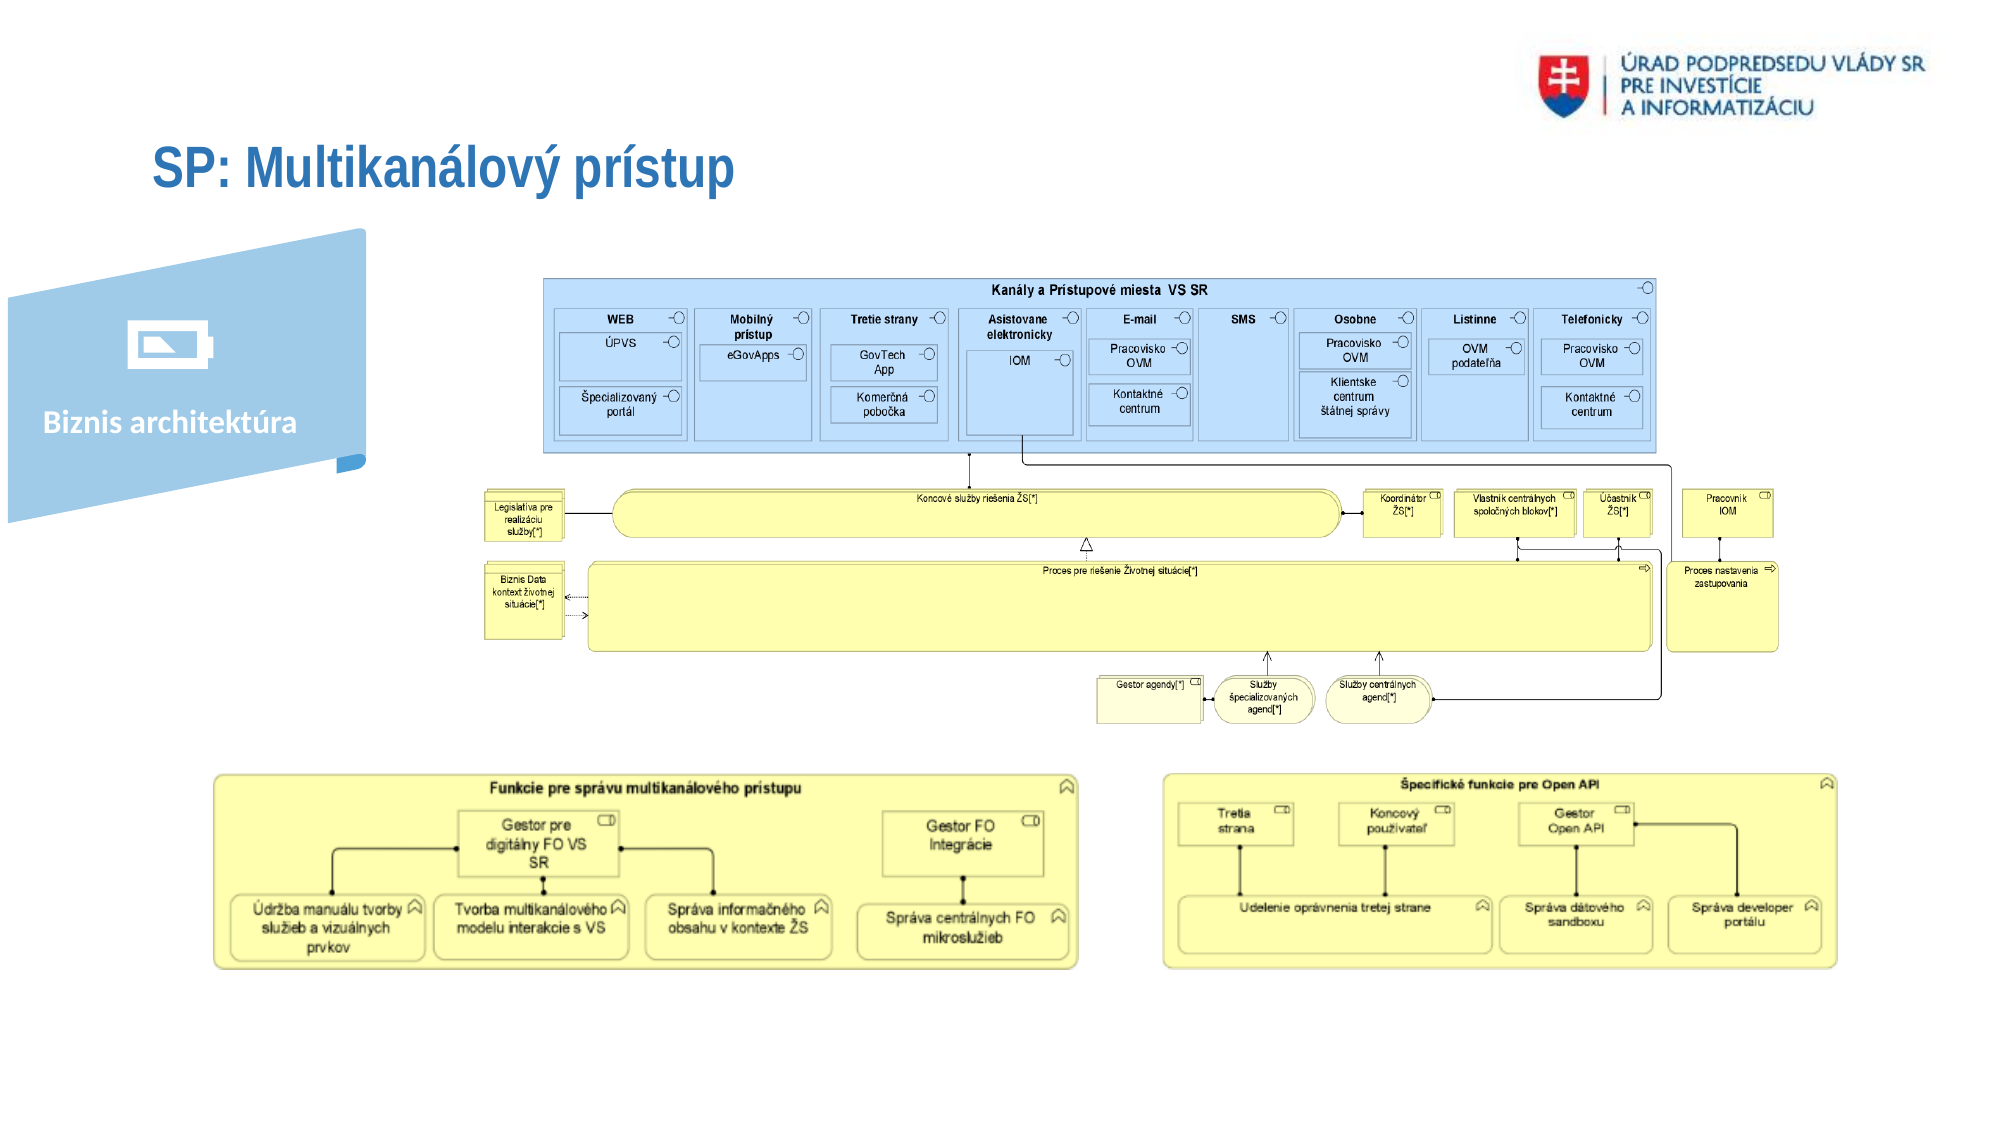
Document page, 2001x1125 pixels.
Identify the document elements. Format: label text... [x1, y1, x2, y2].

picture [484, 277, 1779, 724]
text_box [7, 272, 367, 524]
picture [213, 773, 1079, 971]
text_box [127, 320, 214, 369]
picture [1491, 9, 1973, 162]
text_box SP: Multikanálový prístup [137, 59, 1863, 278]
picture [1162, 773, 1838, 971]
text_box Biznis architektúra [28, 392, 313, 448]
text_box [336, 454, 366, 474]
